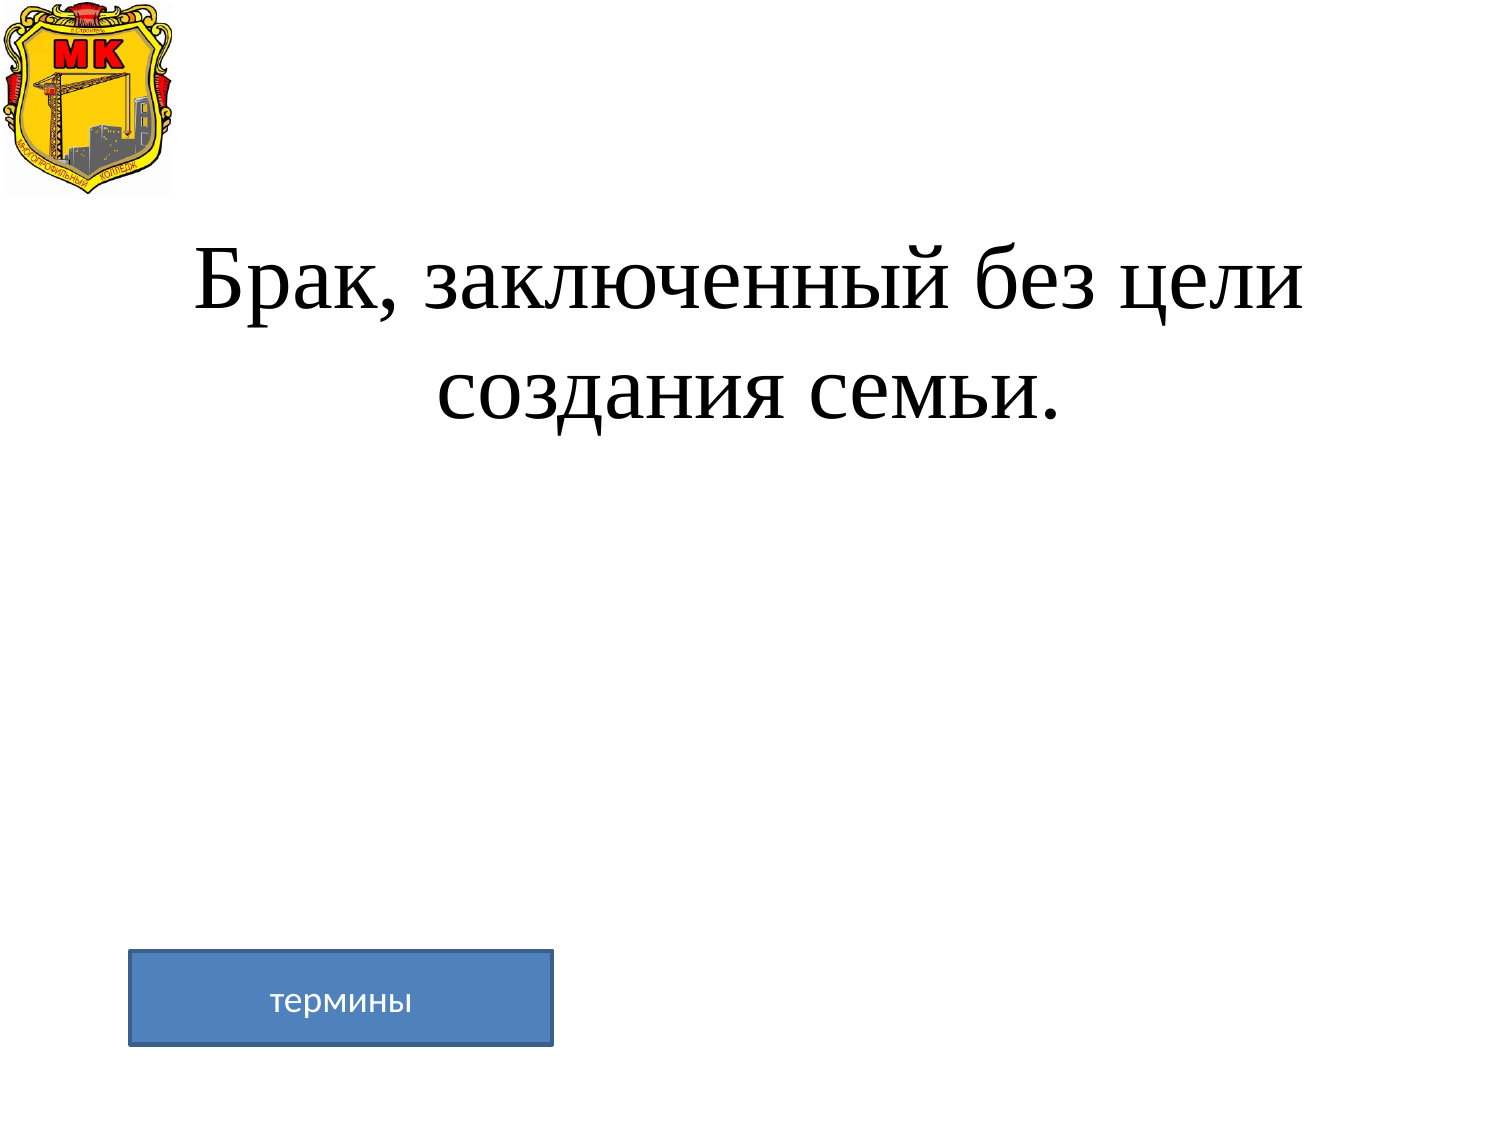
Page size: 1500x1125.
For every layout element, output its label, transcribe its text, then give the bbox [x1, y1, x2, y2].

picture [3, 2, 172, 194]
title Брак, заключенный без цели создания семьи. [75, 45, 1425, 610]
text_box термины [128, 949, 554, 1047]
